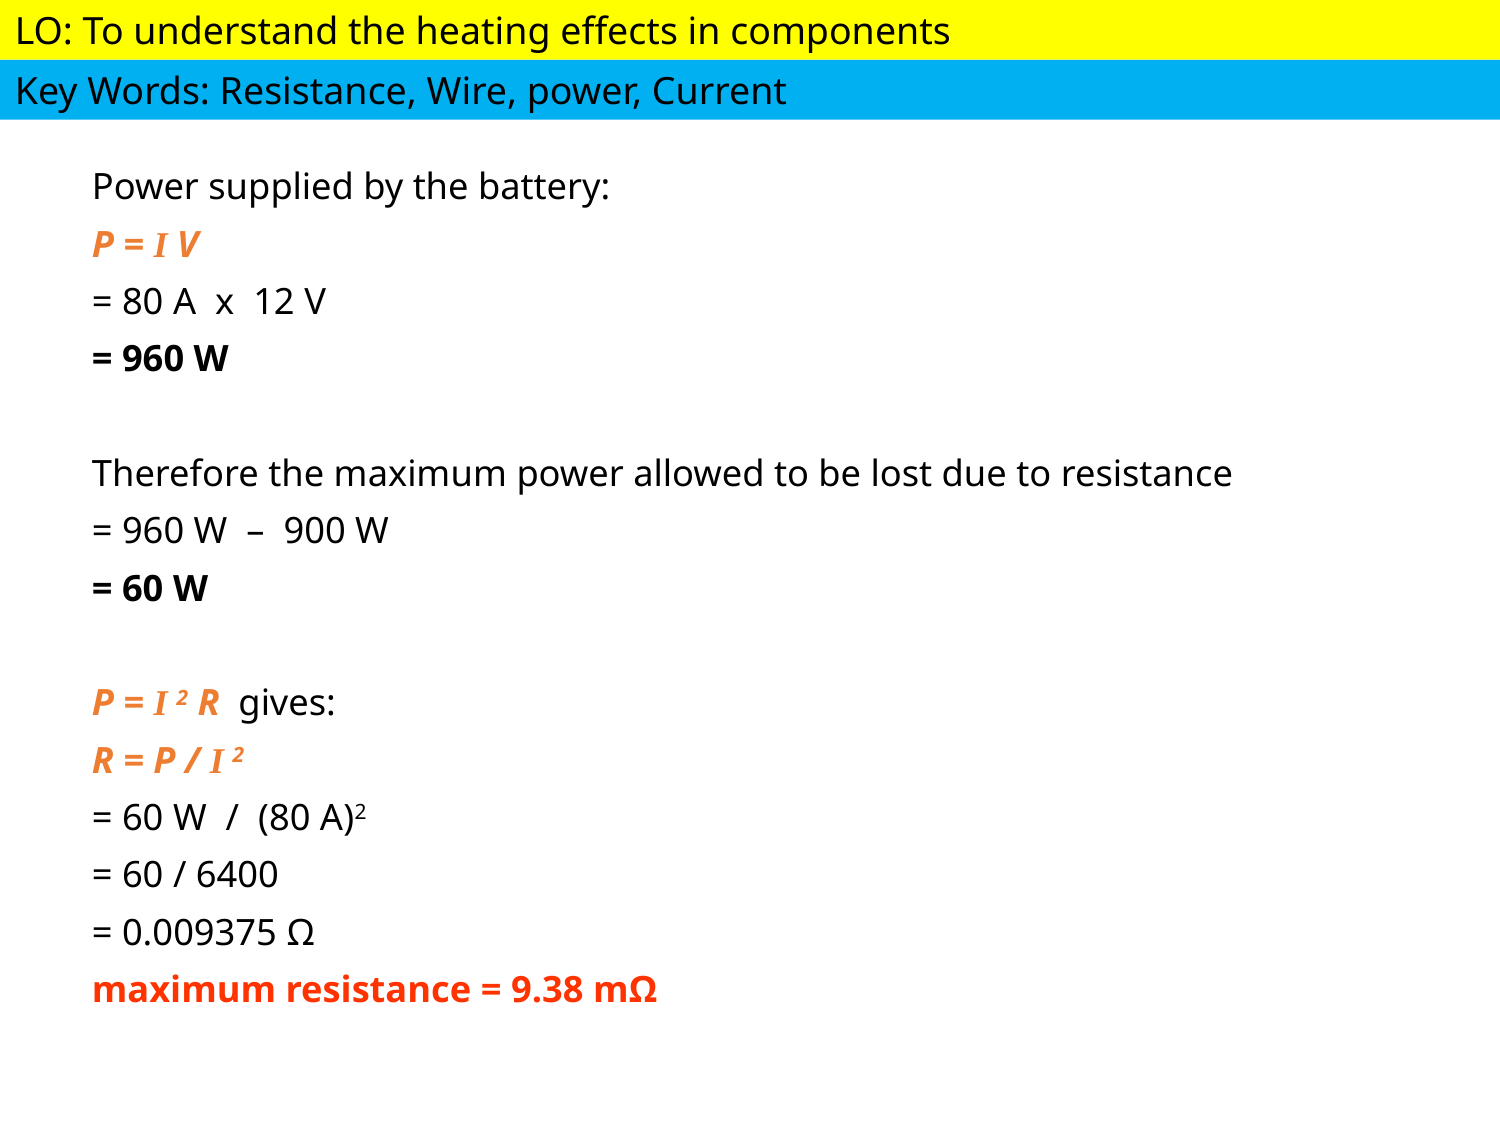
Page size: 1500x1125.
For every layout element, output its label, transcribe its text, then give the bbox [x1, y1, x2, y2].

list Power supplied by the battery: P = I V = 80 A x 12 V = 960 W Therefore the maximum power allowed to be lost due to resistance = 960 W – 900 W = 60 W P = I 2 R gives: R = P / I 2 = 60 W / (80 A)2 = 60 / 6400 = 0.009375 Ω maximum resistance = 9.38 mΩ [76, 160, 1447, 1024]
